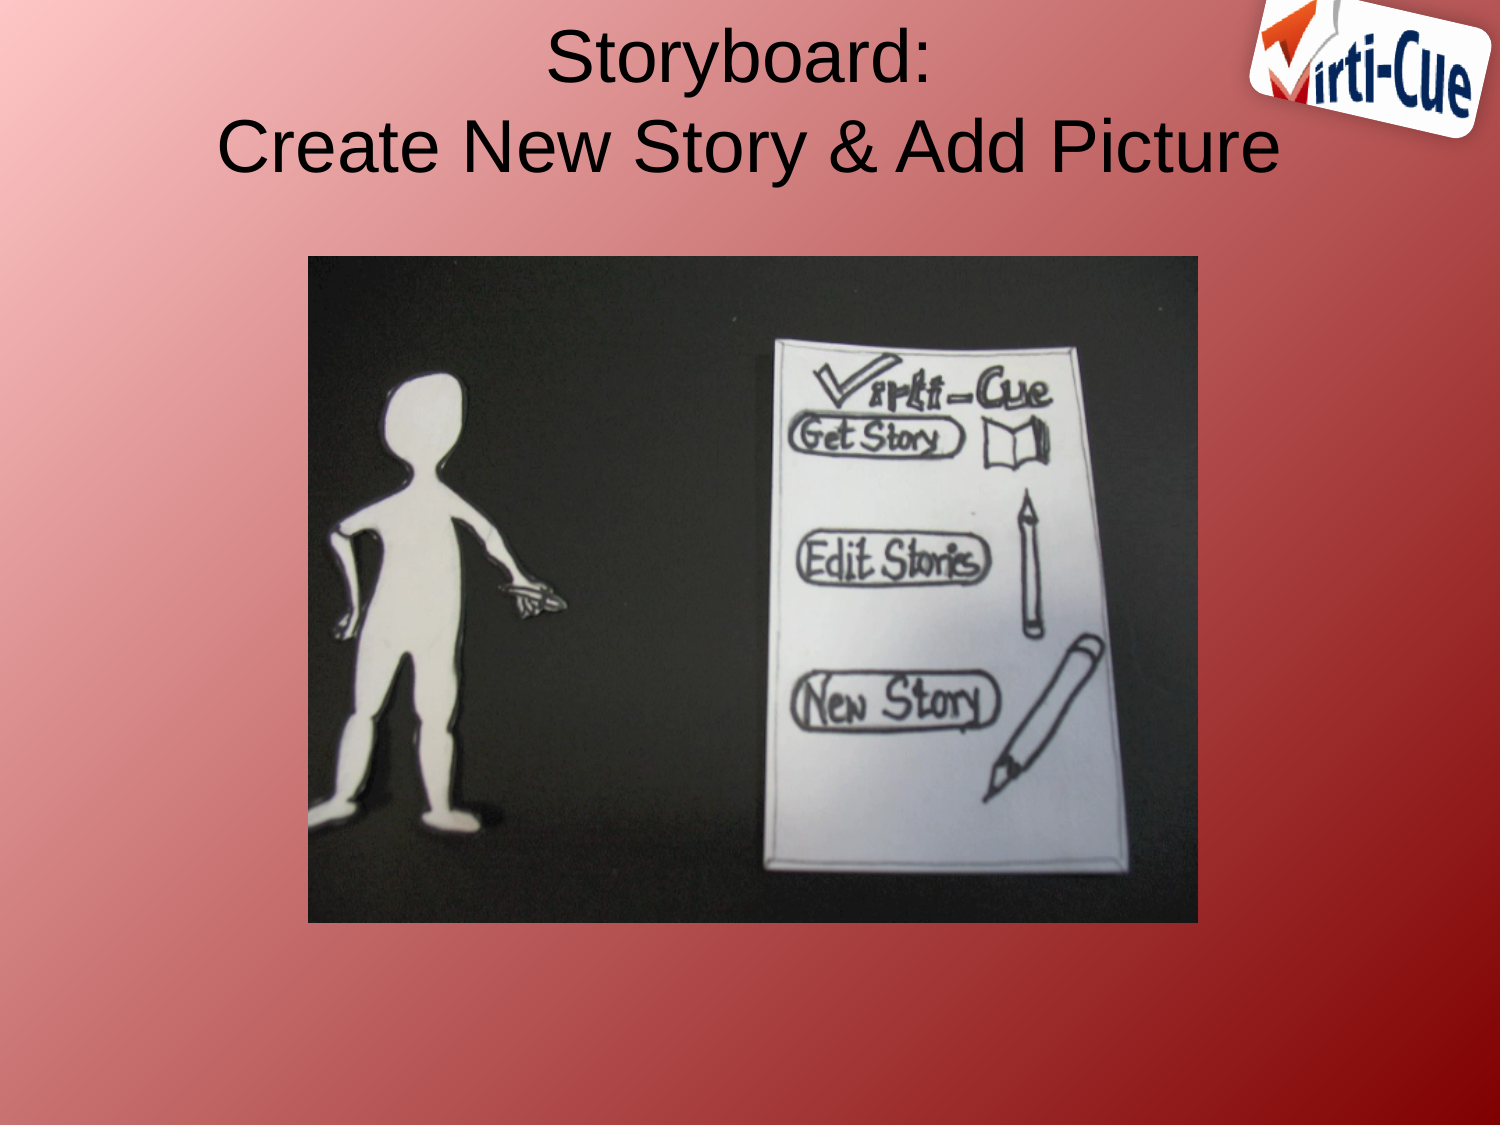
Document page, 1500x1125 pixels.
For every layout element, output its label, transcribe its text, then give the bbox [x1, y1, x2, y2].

text_box Storyboard: Create New Story & Add Picture [0, 0, 1500, 195]
picture [1249, 0, 1492, 139]
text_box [307, 255, 1199, 924]
